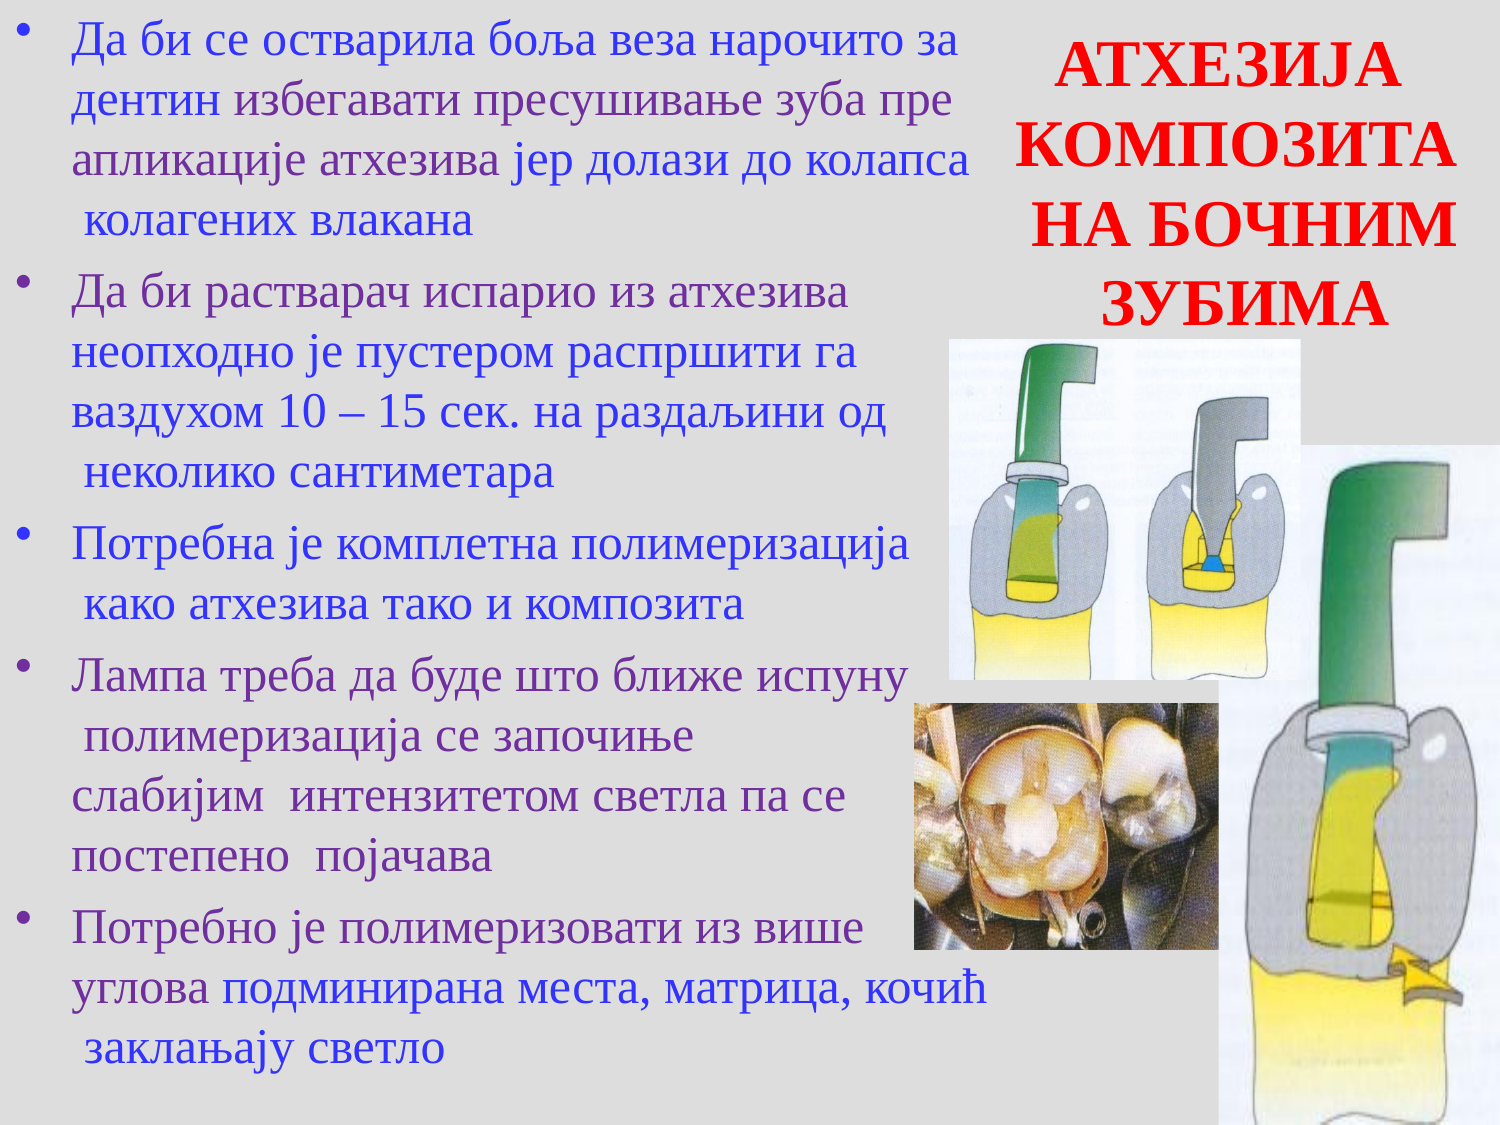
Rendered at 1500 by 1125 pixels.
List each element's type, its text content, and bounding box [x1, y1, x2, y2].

text_box Да би се остварила боља веза нарочито за дентин избегавати пресушивање зуба пре апликације атхезива јер долази до колапса колагених влакана Да би растварач испарио из атхезива неопходно је пустером распршити га ваздухом 10 – 15 сек. на раздаљини од неколико сантиметара Потребна је комплетна полимеризација како атхезива тако и композита Лампа треба да буде што ближе испуну полимеризација се започиње слабијим интензитетом светла па се постепено појачава Потребно је полимеризовати из више углова подминирана места, матрица, кочић заклањају светло [12, 3, 999, 1074]
text_box [1218, 445, 1500, 1125]
title АТХЕЗИЈА КОМПОЗИТА НА БОЧНИМ ЗУБИМА [1010, 17, 1463, 340]
text_box [914, 703, 1219, 950]
text_box [949, 339, 1301, 680]
